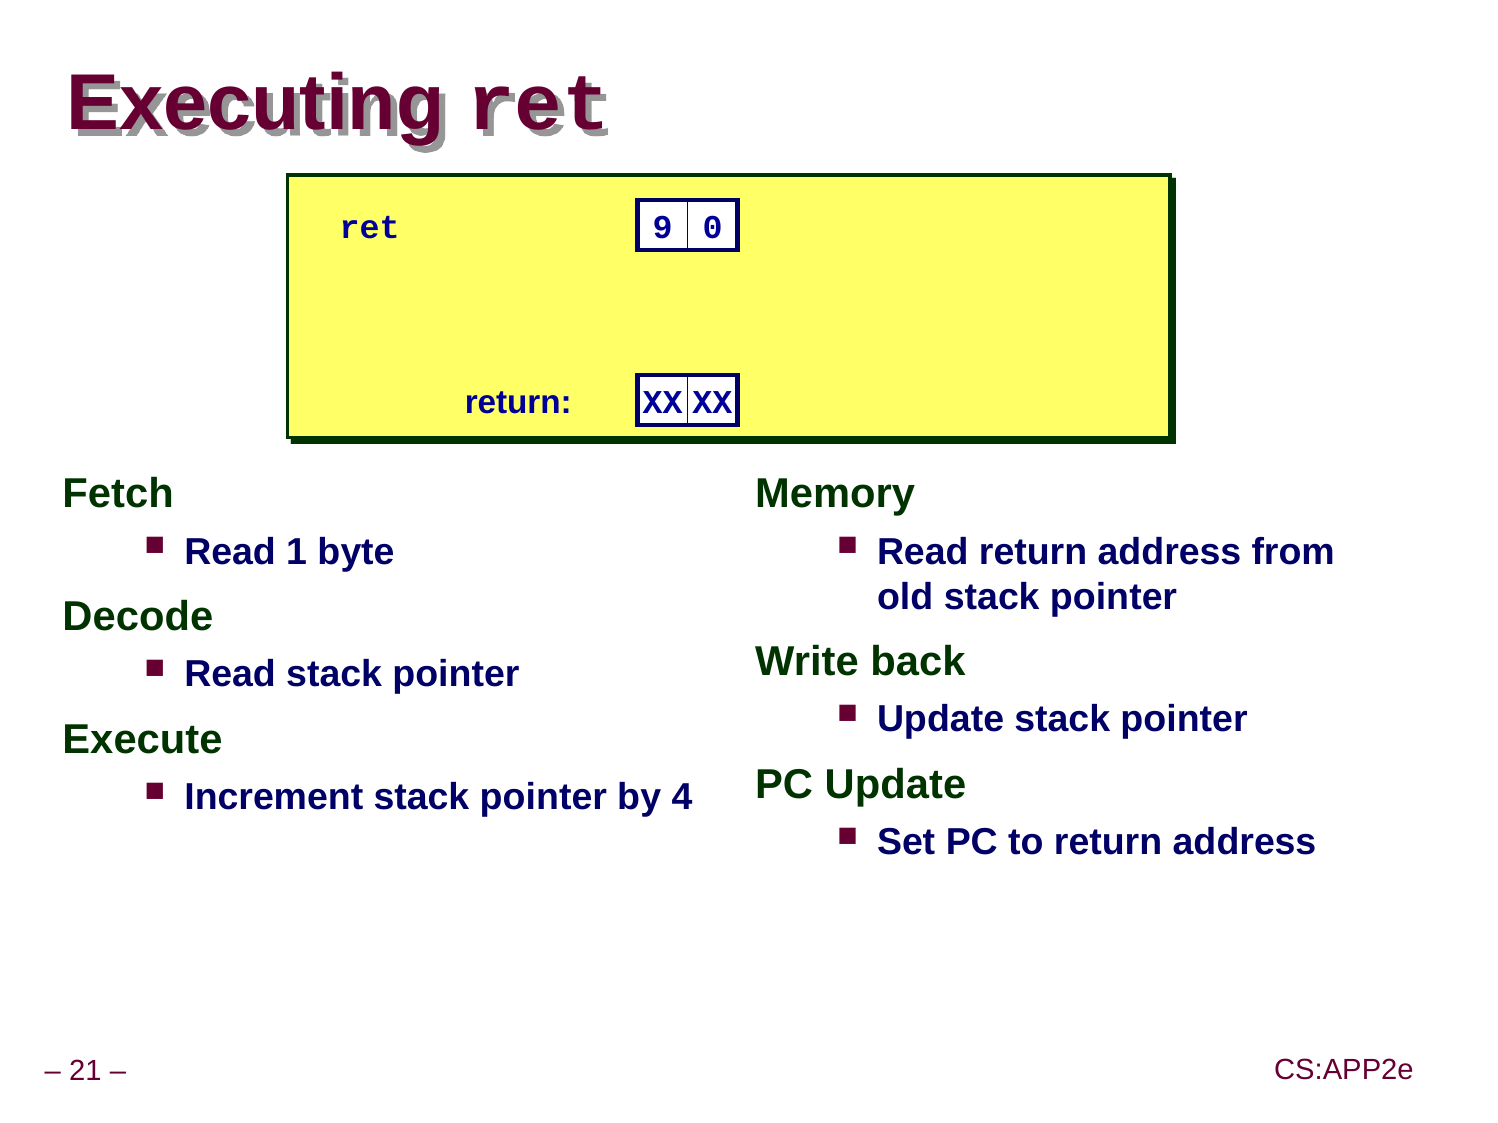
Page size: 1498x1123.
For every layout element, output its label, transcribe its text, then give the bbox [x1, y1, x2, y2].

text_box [637, 199, 738, 251]
title Executing ret [66, 40, 1495, 169]
text_box [287, 174, 1171, 438]
text_box ret [324, 200, 635, 250]
list Memory Read return address from old stack pointer Write back Update stack pointer PC Update Set PC to return address [740, 462, 1409, 1056]
list Fetch Read 1 byte Decode Read stack pointer Execute Increment stack pointer by 4 [47, 462, 716, 1056]
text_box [637, 374, 738, 426]
text_box return: [450, 375, 633, 425]
